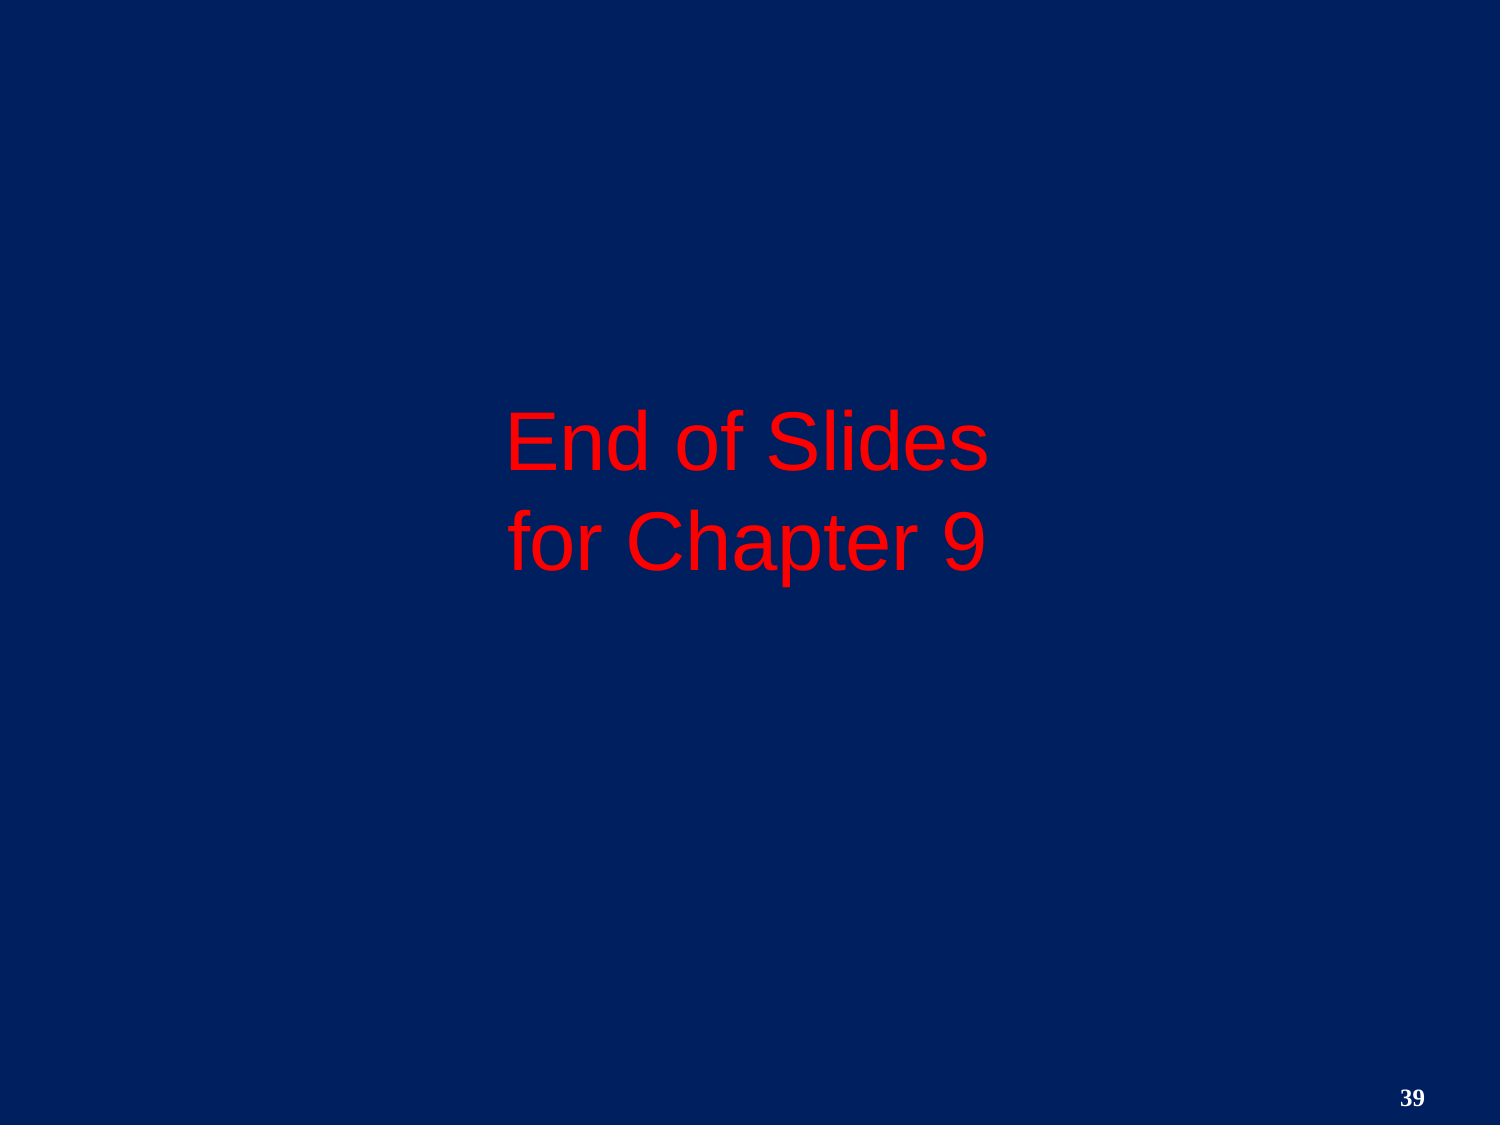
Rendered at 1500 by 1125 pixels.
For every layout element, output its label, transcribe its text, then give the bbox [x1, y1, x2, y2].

slide_number 39 [1080, 1081, 1425, 1125]
title End of Slides for Chapter 9 [0, 362, 1475, 788]
